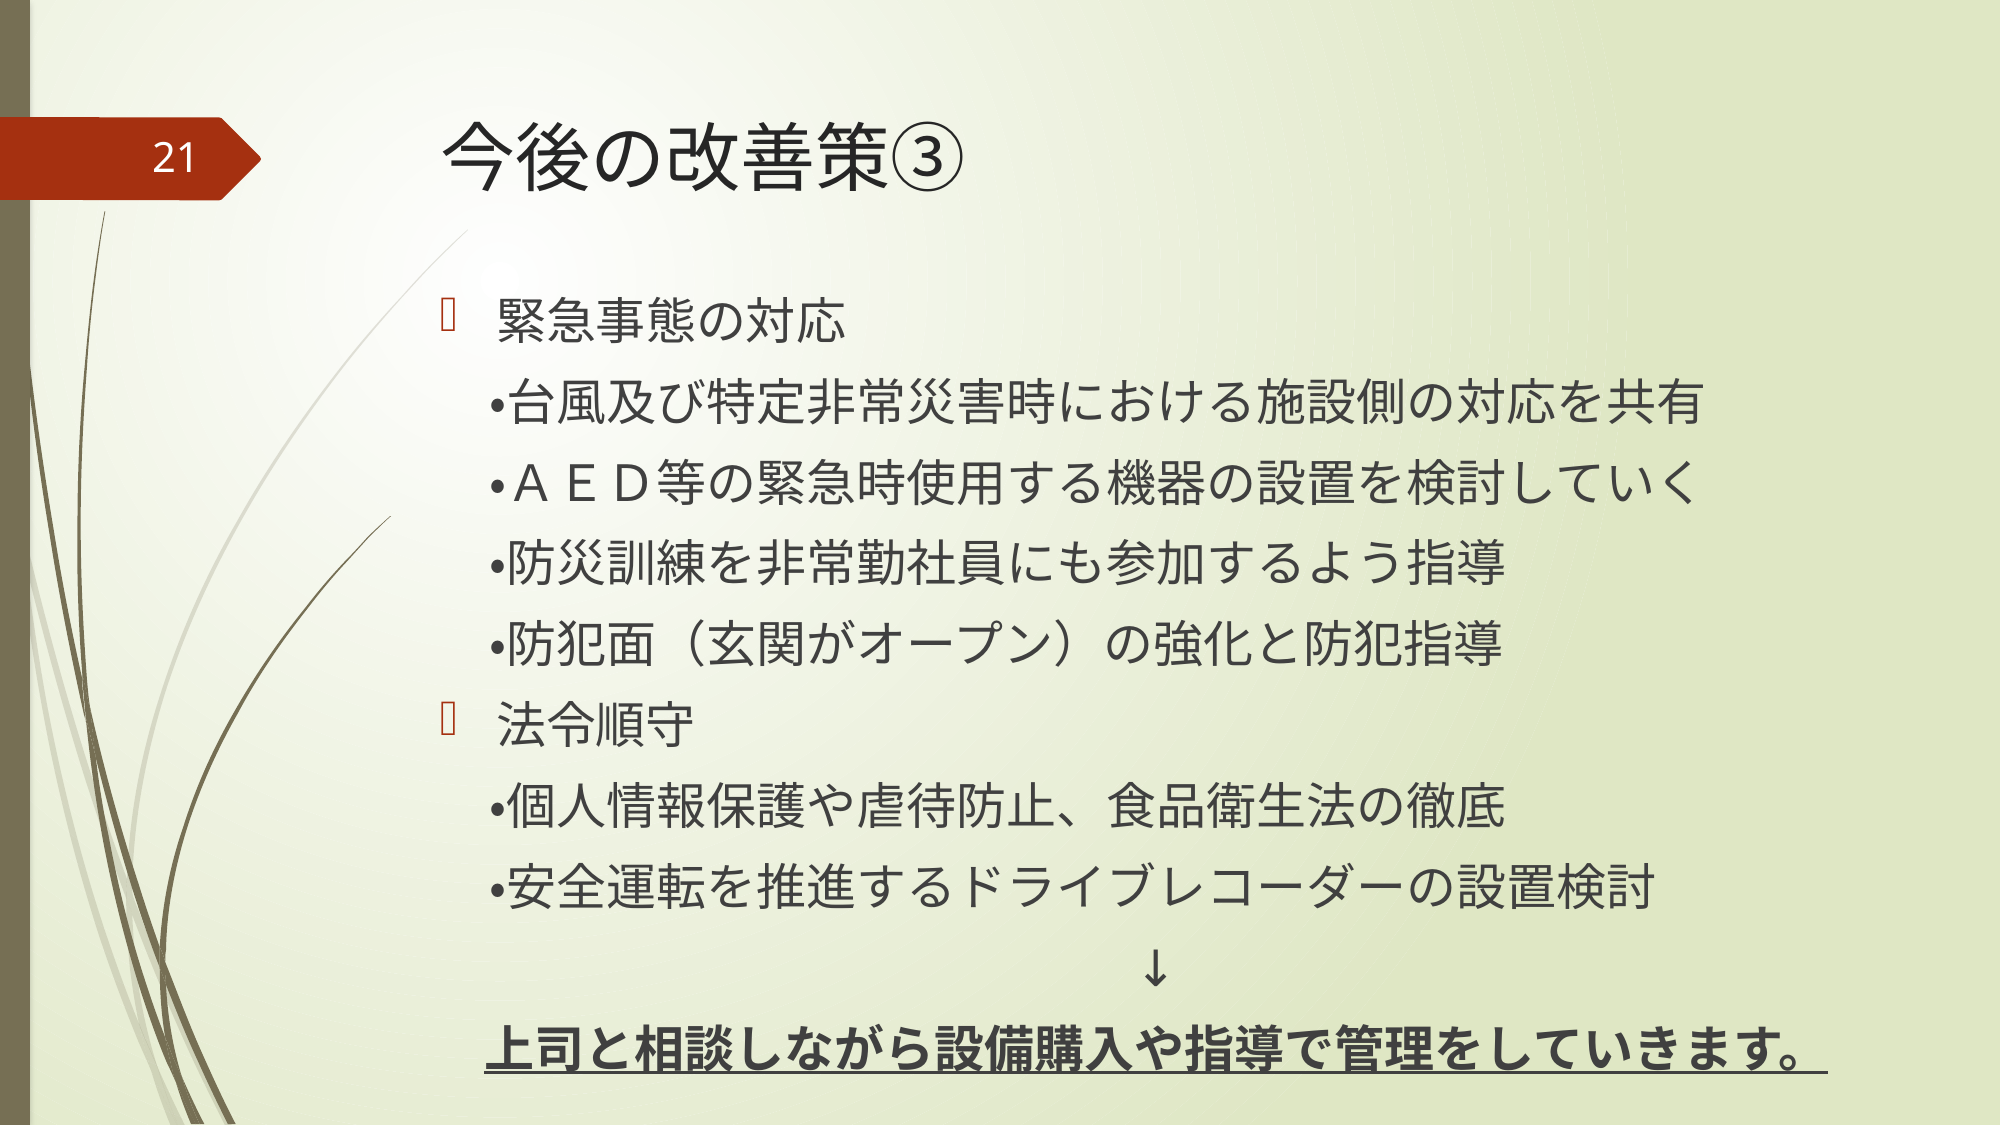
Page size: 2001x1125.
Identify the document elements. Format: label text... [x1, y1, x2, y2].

list 緊急事態の対応 ・台風及び特定非常災害時における施設側の対応を共有 ・ＡＥＤ等の緊急時使用する機器の設置を検討していく ・防災訓練を非常勤社員にも参加するよう指導 ・防犯面（玄関がオープン）の強化と防犯指導 法令順守 ・個人情報保護や虐待防止、食品衛生法の徹底 ・安全運転を推進するドライブレコーダーの設置検討 ↓ 上司と相談しながら設備購入や指導で管理をしていきます。 [424, 281, 1888, 1107]
title 今後の改善策③ [425, 102, 1888, 281]
slide_number 21 [87, 129, 216, 190]
